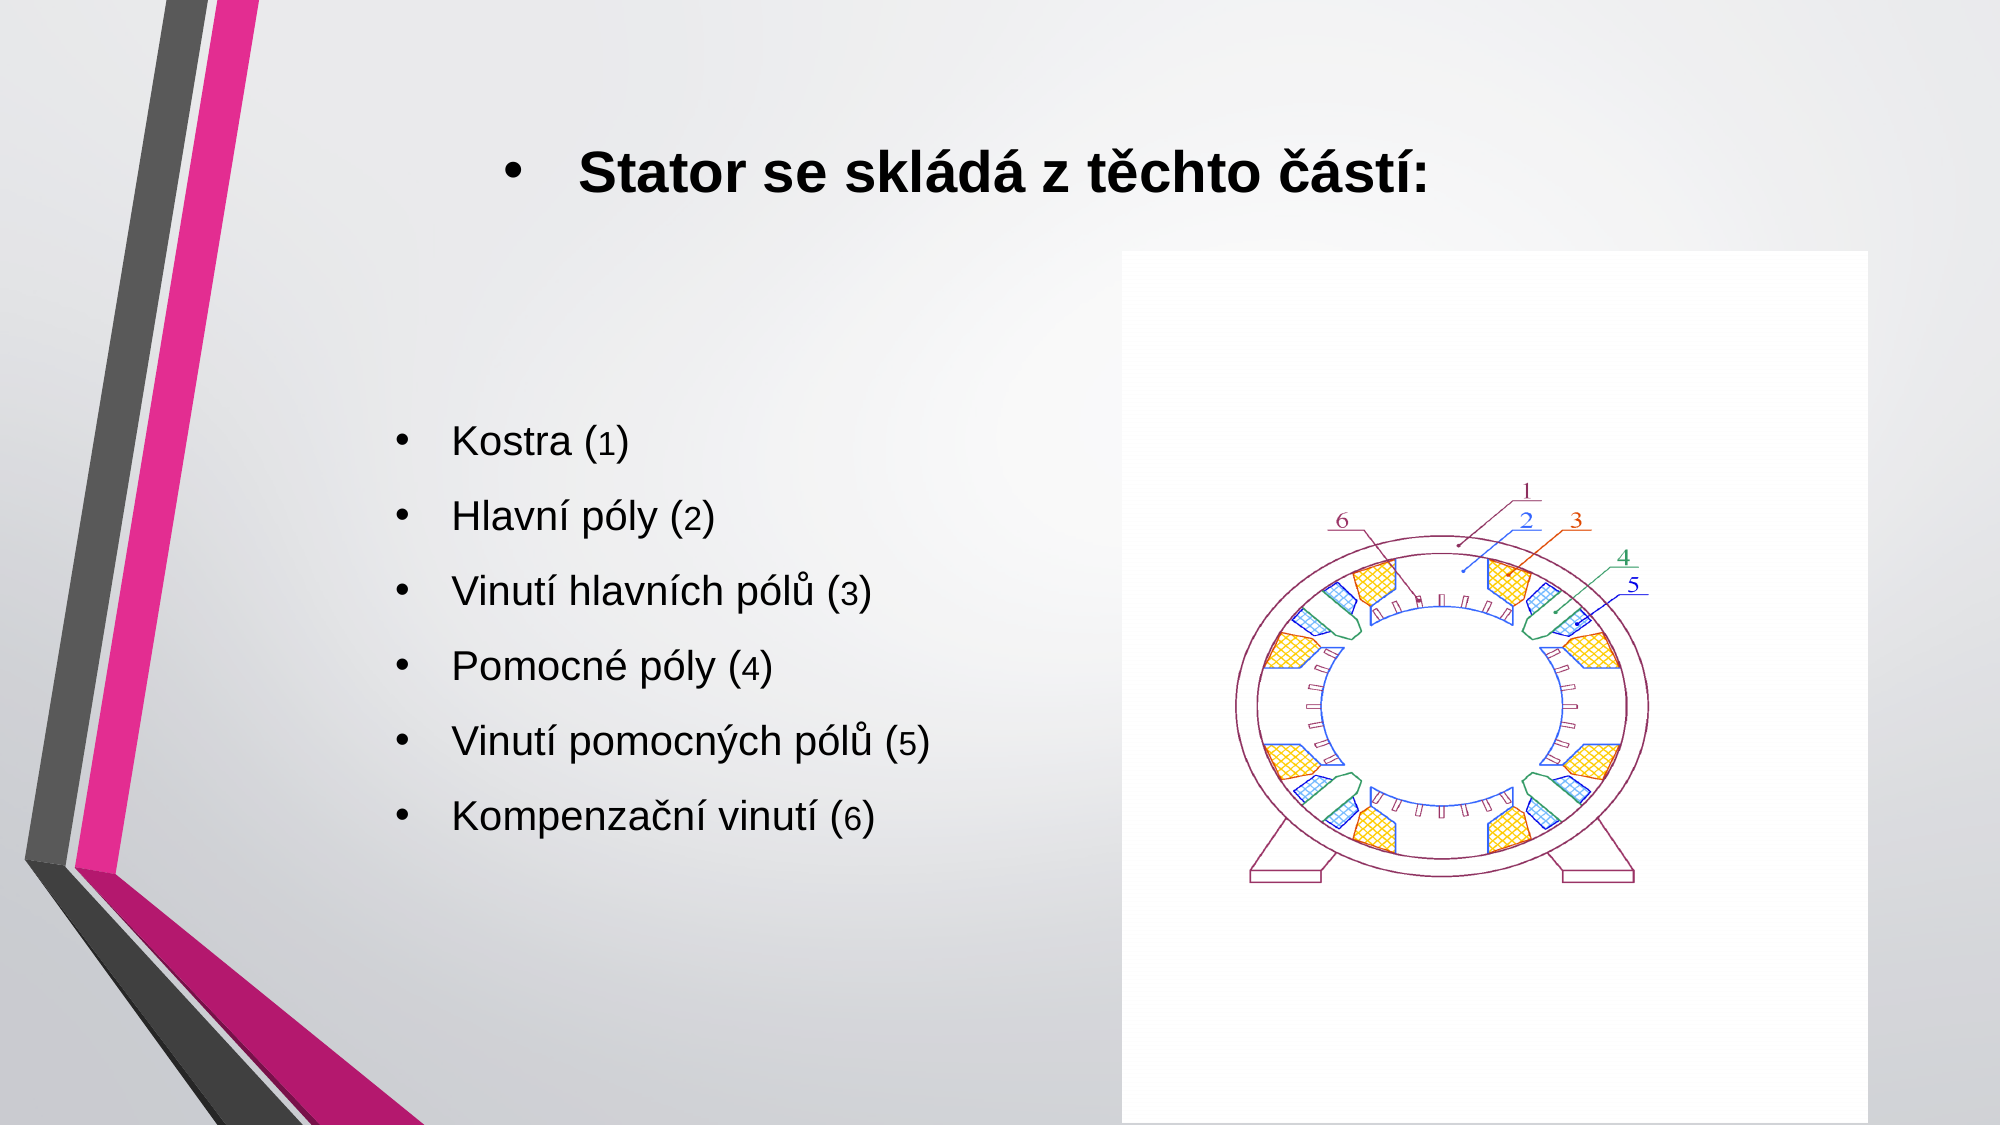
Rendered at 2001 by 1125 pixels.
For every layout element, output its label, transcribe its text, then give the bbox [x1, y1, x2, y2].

picture [1122, 251, 1868, 1123]
text_box Stator se skládá z těchto částí: [488, 91, 1447, 212]
text_box Kostra (1) Hlavní póly (2) Vinutí hlavních pólů (3) Pomocné póly (4) Vinutí pomocných pólů (5) Kompenzační vinutí (6) [305, 381, 1044, 847]
